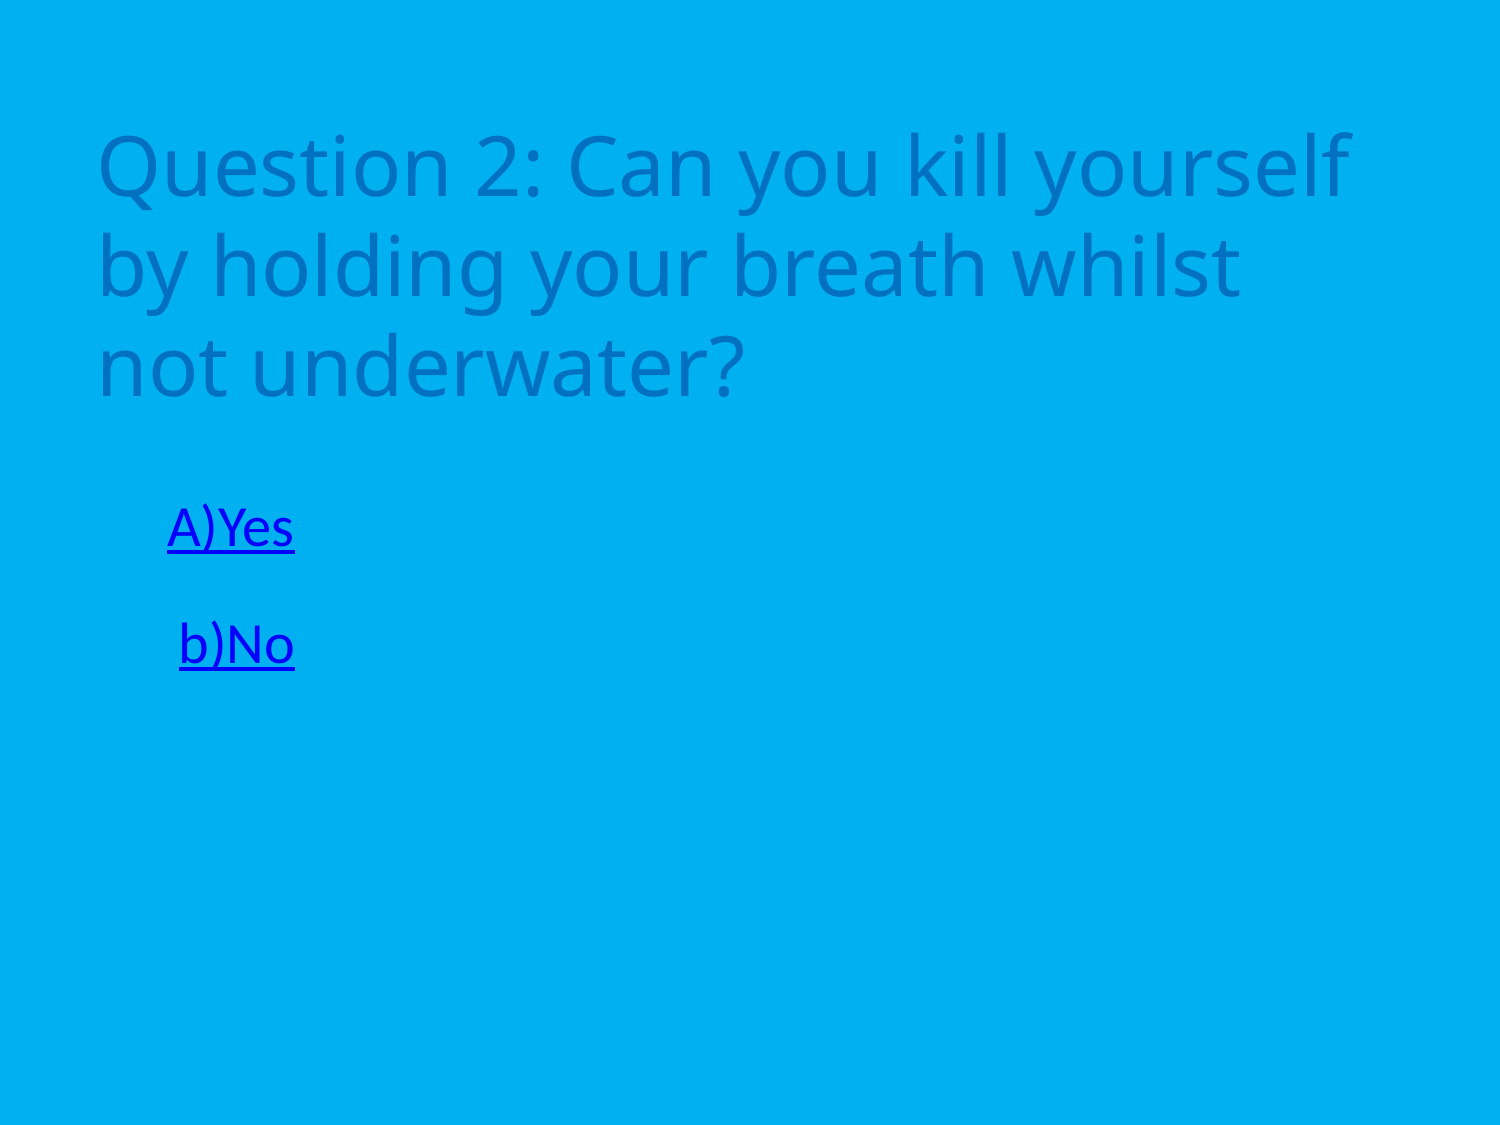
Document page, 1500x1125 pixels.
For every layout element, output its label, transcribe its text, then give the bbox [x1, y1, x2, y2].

text_box Question 2: Can you kill yourself by holding your breath whilst not underwater? [81, 105, 1371, 421]
text_box b)No [164, 597, 610, 683]
text_box A)Yes [152, 480, 844, 566]
